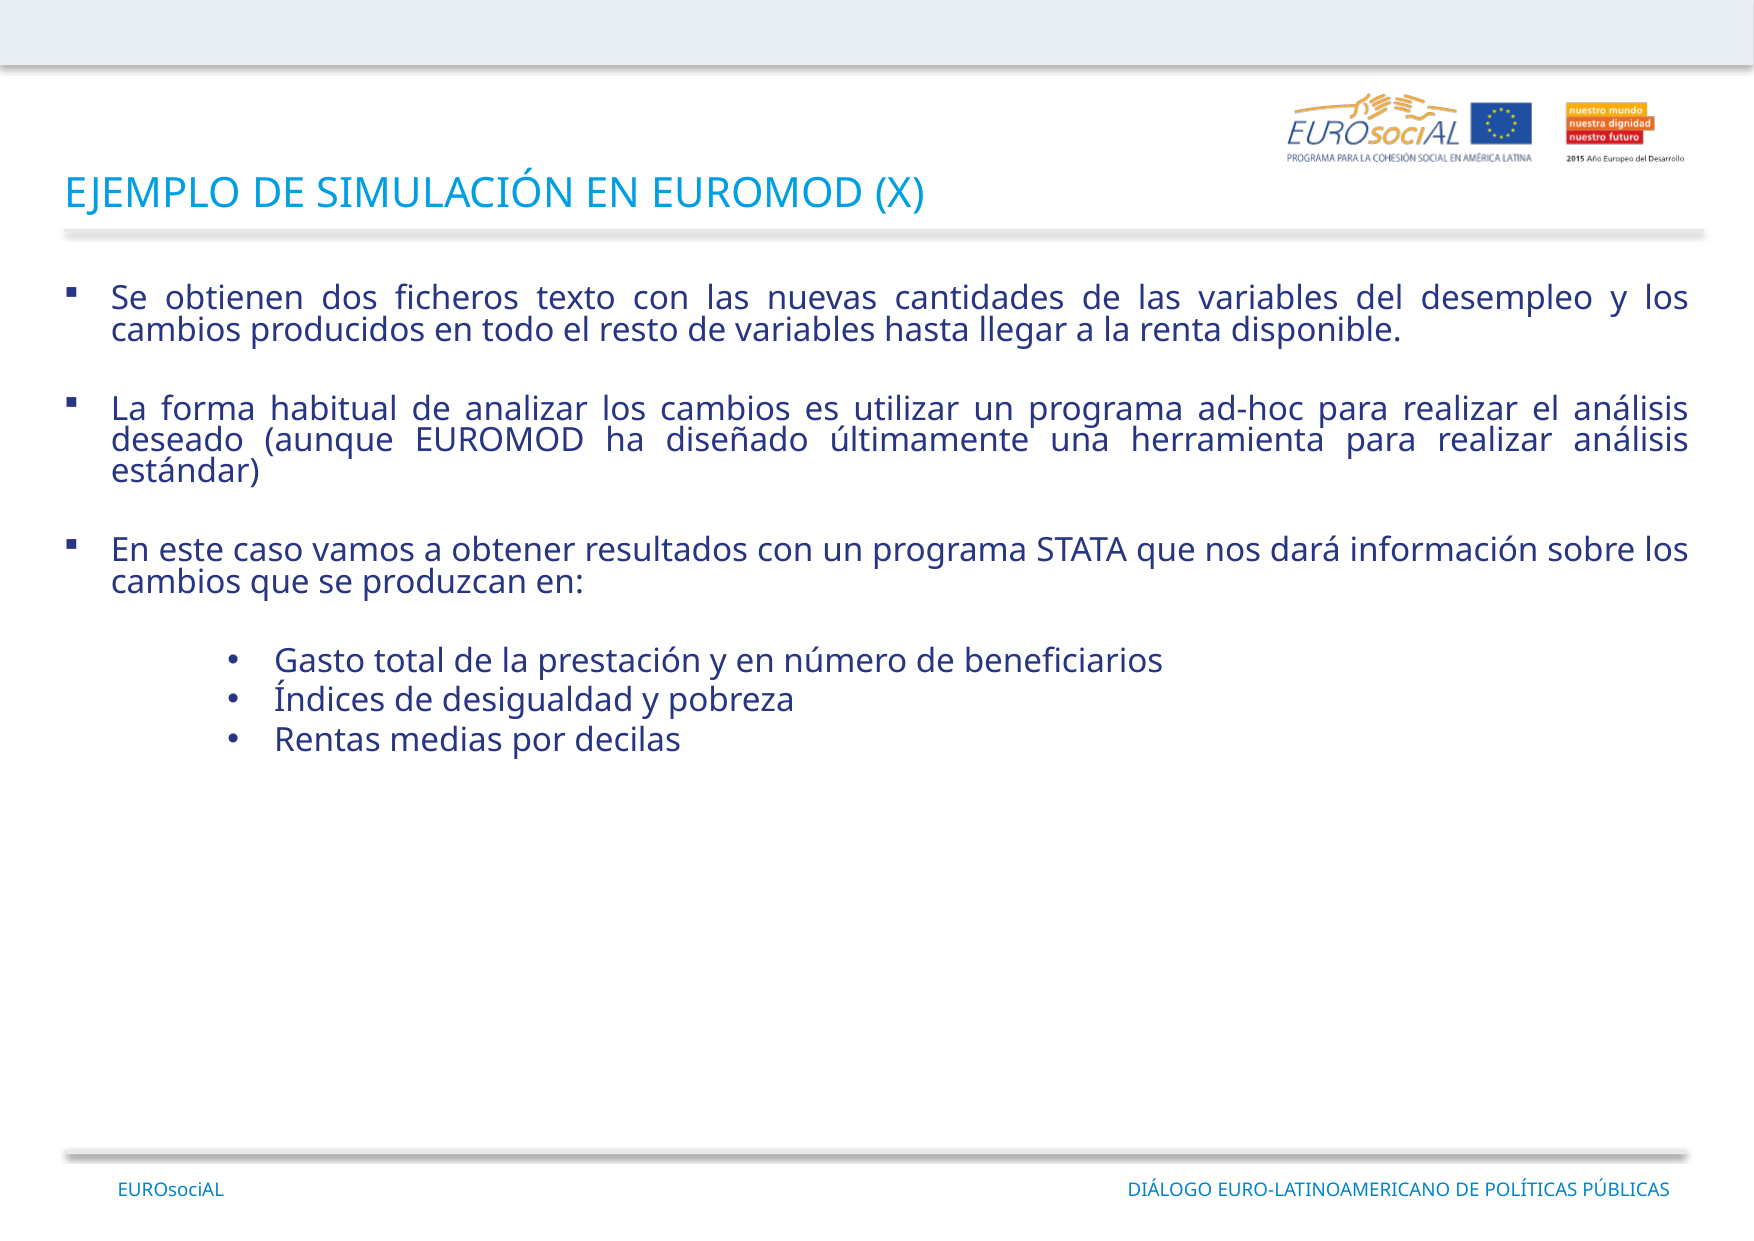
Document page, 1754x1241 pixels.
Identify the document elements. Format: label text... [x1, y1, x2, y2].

text_box EJEMPLO DE SIMULACIÓN EN EUROMOD (X) [49, 158, 1628, 233]
text_box Se obtienen dos ficheros texto con las nuevas cantidades de las variables del desempleo y los cambios producidos en todo el resto de variables hasta llegar a la renta disponible. La forma habitual de analizar los cambios es utilizar un programa ad-hoc para realizar el análisis deseado (aunque EUROMOD ha diseñado últimamente una herramienta para realizar análisis estándar) En este caso vamos a obtener resultados con un programa STATA que nos dará información sobre los cambios que se produzcan en: Gasto total de la prestación y en número de beneficiarios Índices de desigualdad y pobreza Rentas medias por decilas [64, 265, 1692, 1058]
picture [1278, 88, 1692, 173]
